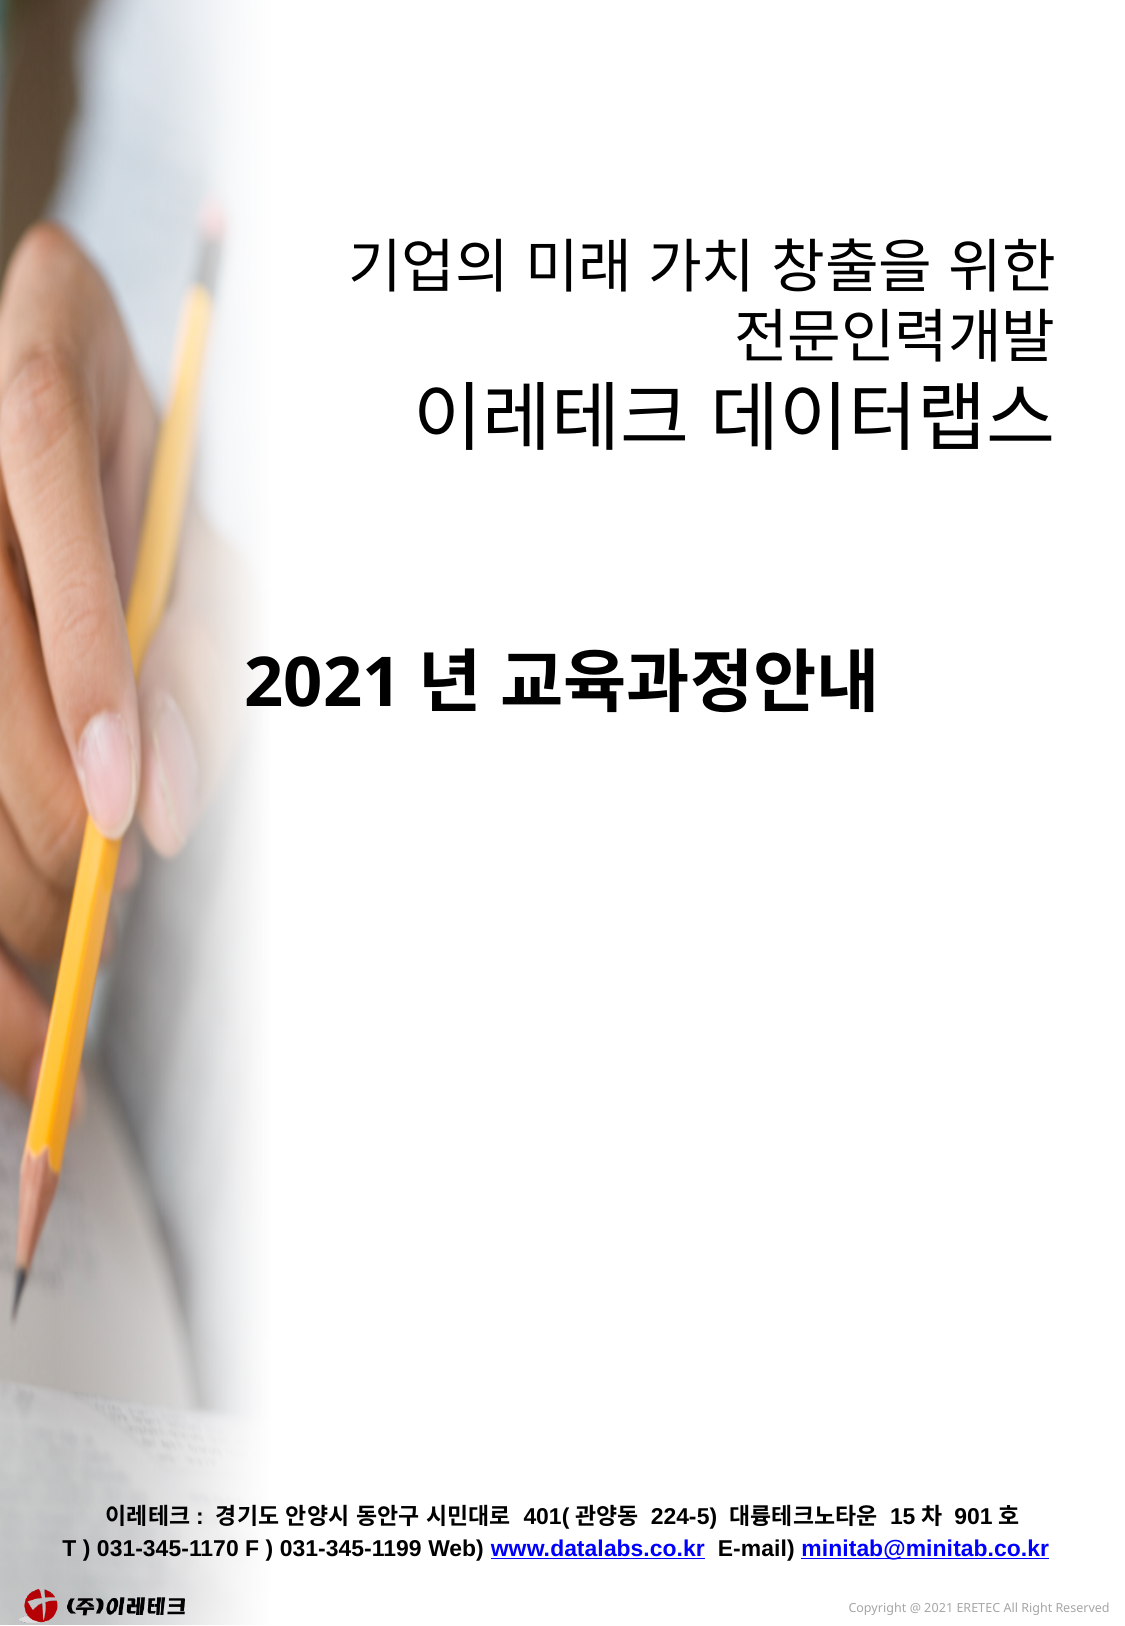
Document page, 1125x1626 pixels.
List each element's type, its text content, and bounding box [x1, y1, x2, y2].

picture [0, 0, 1125, 1493]
picture [0, 1581, 1125, 1625]
title 2021년 교육과정안내 [84, 504, 1041, 854]
text_box 기업의 미래 가치 창출을 위한 전문인력개발 이레테크 데이터랩스 [122, 221, 1071, 467]
subtitle 이레테크: 경기도 안양시 동안구 시민대로 401(관양동 224-5) 대륭테크노타운 15차 901호 T ) 031-345-1170 F ) 031-345-1199 Web) www.datalabs.co.kr E-mail) minitab@minitab.co.kr [0, 1493, 1125, 1581]
